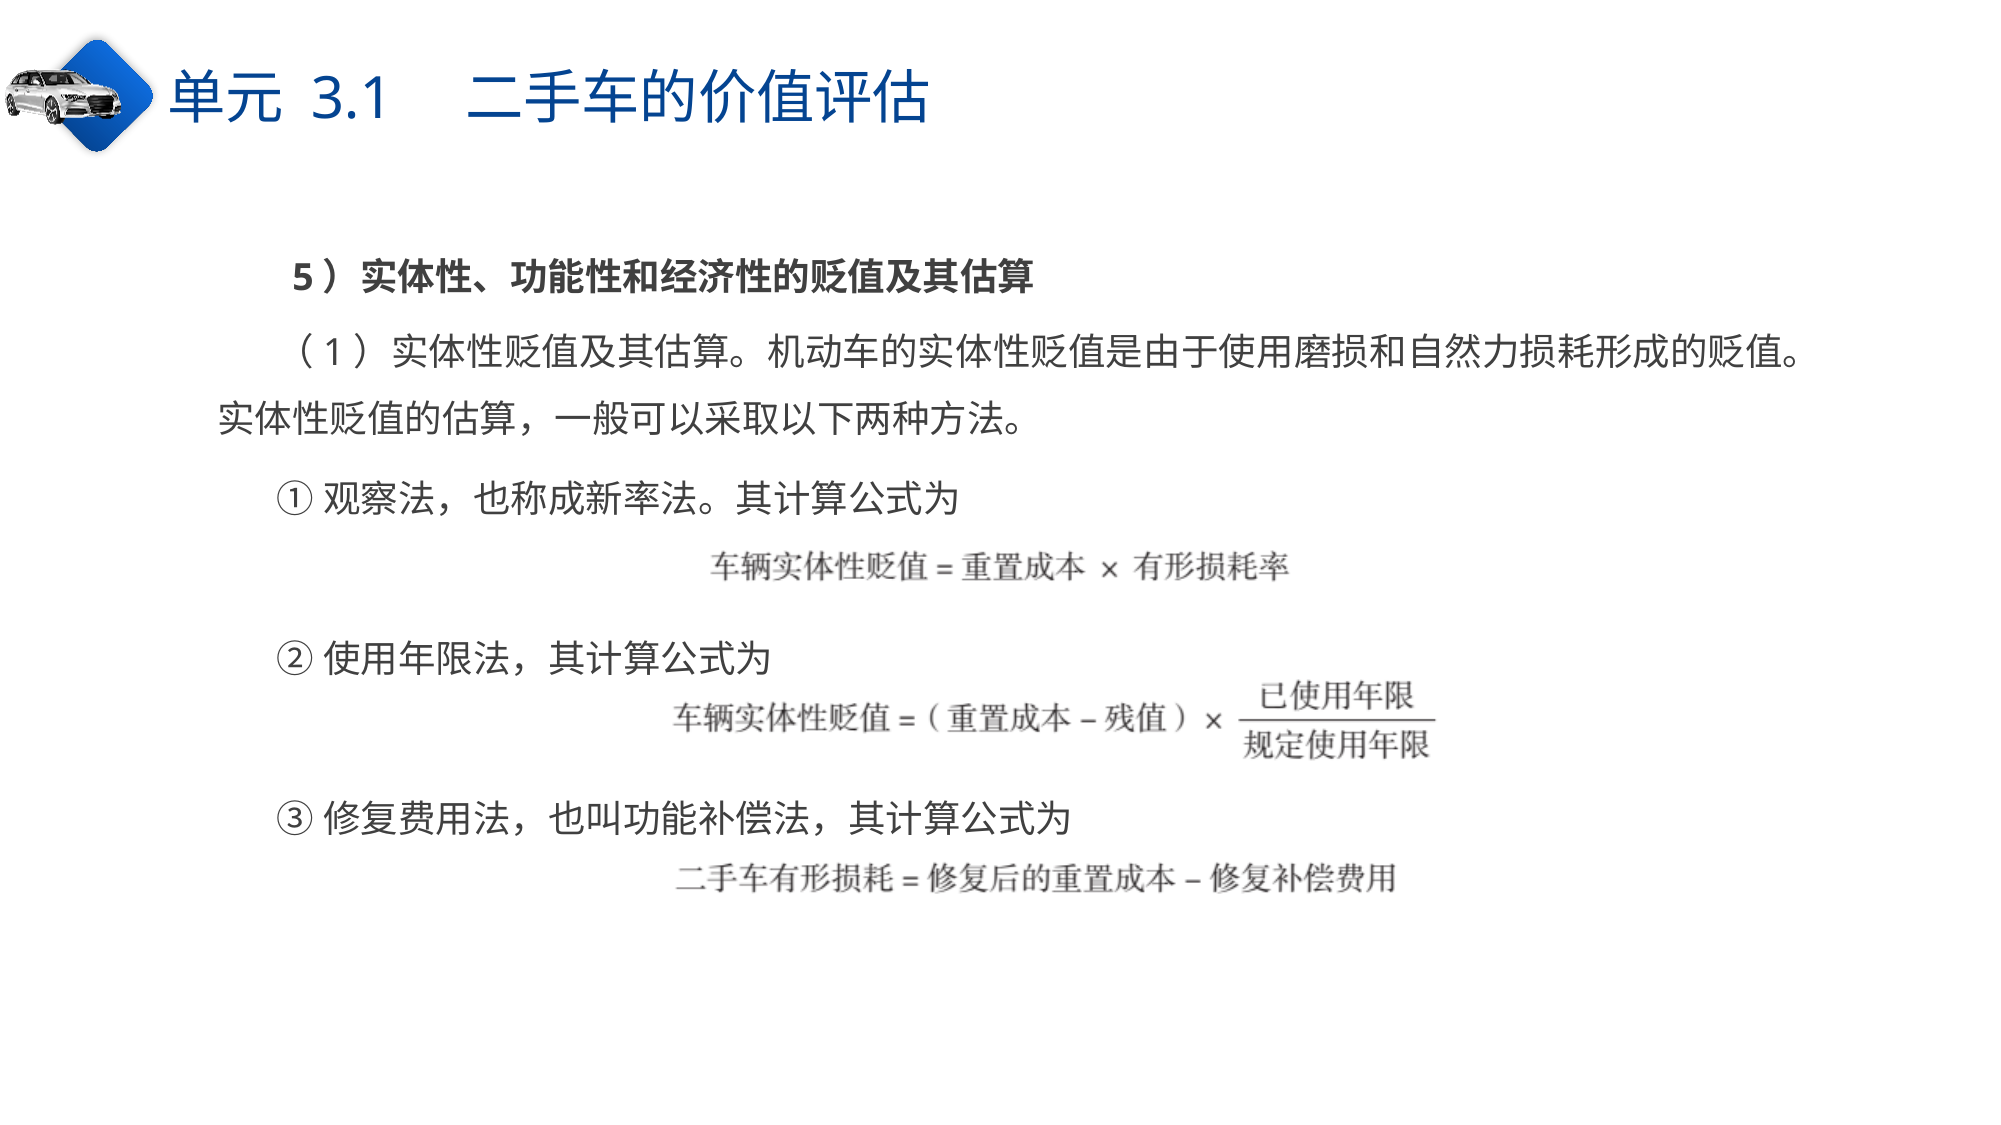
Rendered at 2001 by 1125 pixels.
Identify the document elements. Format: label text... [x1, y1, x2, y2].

picture [638, 853, 1412, 905]
picture [657, 664, 1459, 767]
text_box 单元 3.1 二手车的价值评估 [152, 52, 946, 138]
text_box （1）实体性贬值及其估算。机动车的实体性贬值是由于使用磨损和自然力损耗形成的贬值。实体性贬值的估算，一般可以采取以下两种方法。 ①观察法，也称成新率法。其计算公式为 ②使用年限法，其计算公式为 ③修复费用法，也叫功能补偿法，其计算公式为 [202, 297, 1798, 1088]
picture [0, 31, 125, 157]
picture [670, 535, 1330, 590]
text_box 5）实体性、功能性和经济性的贬值及其估算 [202, 222, 1174, 306]
